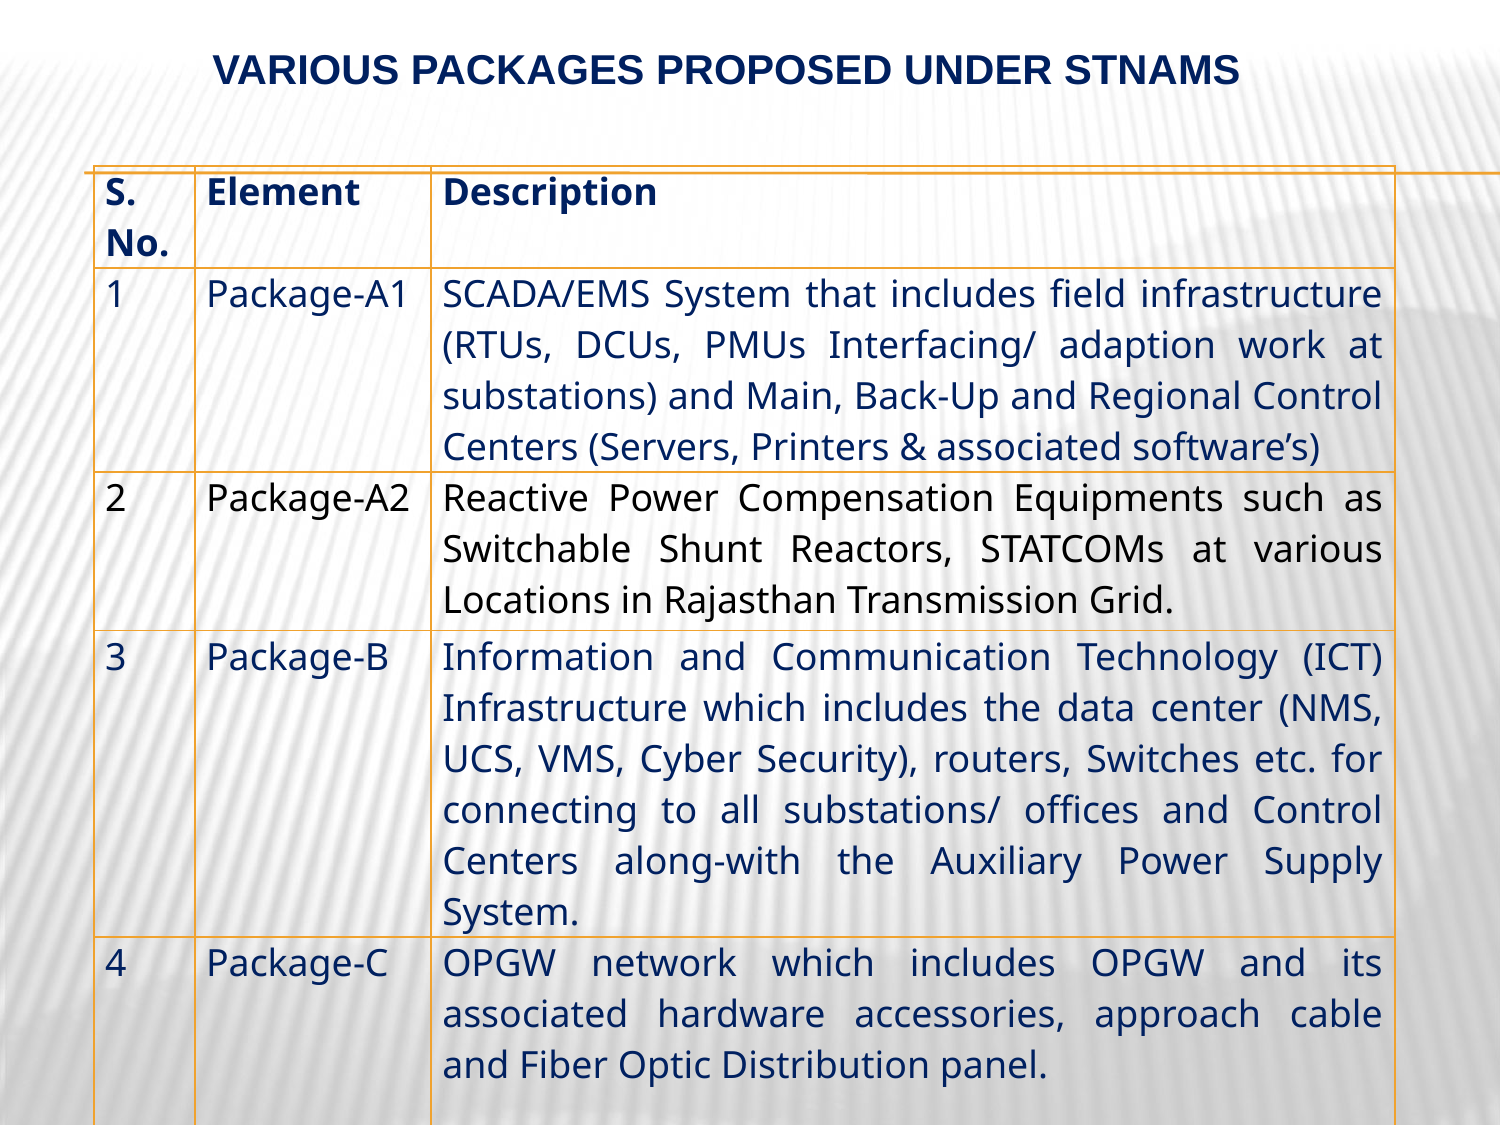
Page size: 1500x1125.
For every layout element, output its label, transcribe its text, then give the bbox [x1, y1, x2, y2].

table_cell Reactive Power Compensation Equipments such as Switchable Shunt Reactors, STATCOMs at various Locations in Rajasthan Transmission Grid. [432, 473, 1394, 630]
table_cell 3 [95, 631, 194, 936]
table_header S. No. [95, 167, 194, 267]
table_cell 4 [95, 938, 194, 1125]
table_cell SCADA/EMS System that includes field infrastructure (RTUs, DCUs, PMUs Interfacing/ adaption work at substations) and Main, Back-Up and Regional Control Centers (Servers, Printers & associated software’s) [432, 269, 1394, 471]
table_cell 2 [95, 473, 194, 630]
table_cell Package-A2 [196, 473, 430, 630]
table_cell OPGW network which includes OPGW and its associated hardware accessories, approach cable and Fiber Optic Distribution panel. [432, 938, 1394, 1125]
table_header Description [432, 167, 1394, 267]
title Various packages proposed under STNAMS [46, 29, 1407, 108]
table_cell Package-B [196, 631, 430, 936]
table_cell Package-A1 [196, 269, 430, 471]
table_cell Information and Communication Technology (ICT) Infrastructure which includes the data center (NMS, UCS, VMS, Cyber Security), routers, Switches etc. for connecting to all substations/ offices and Control Centers along-with the Auxiliary Power Supply System. [432, 631, 1394, 936]
table_cell Package-C [196, 938, 430, 1125]
table_header Element [196, 167, 430, 267]
table_cell 1 [95, 269, 194, 471]
